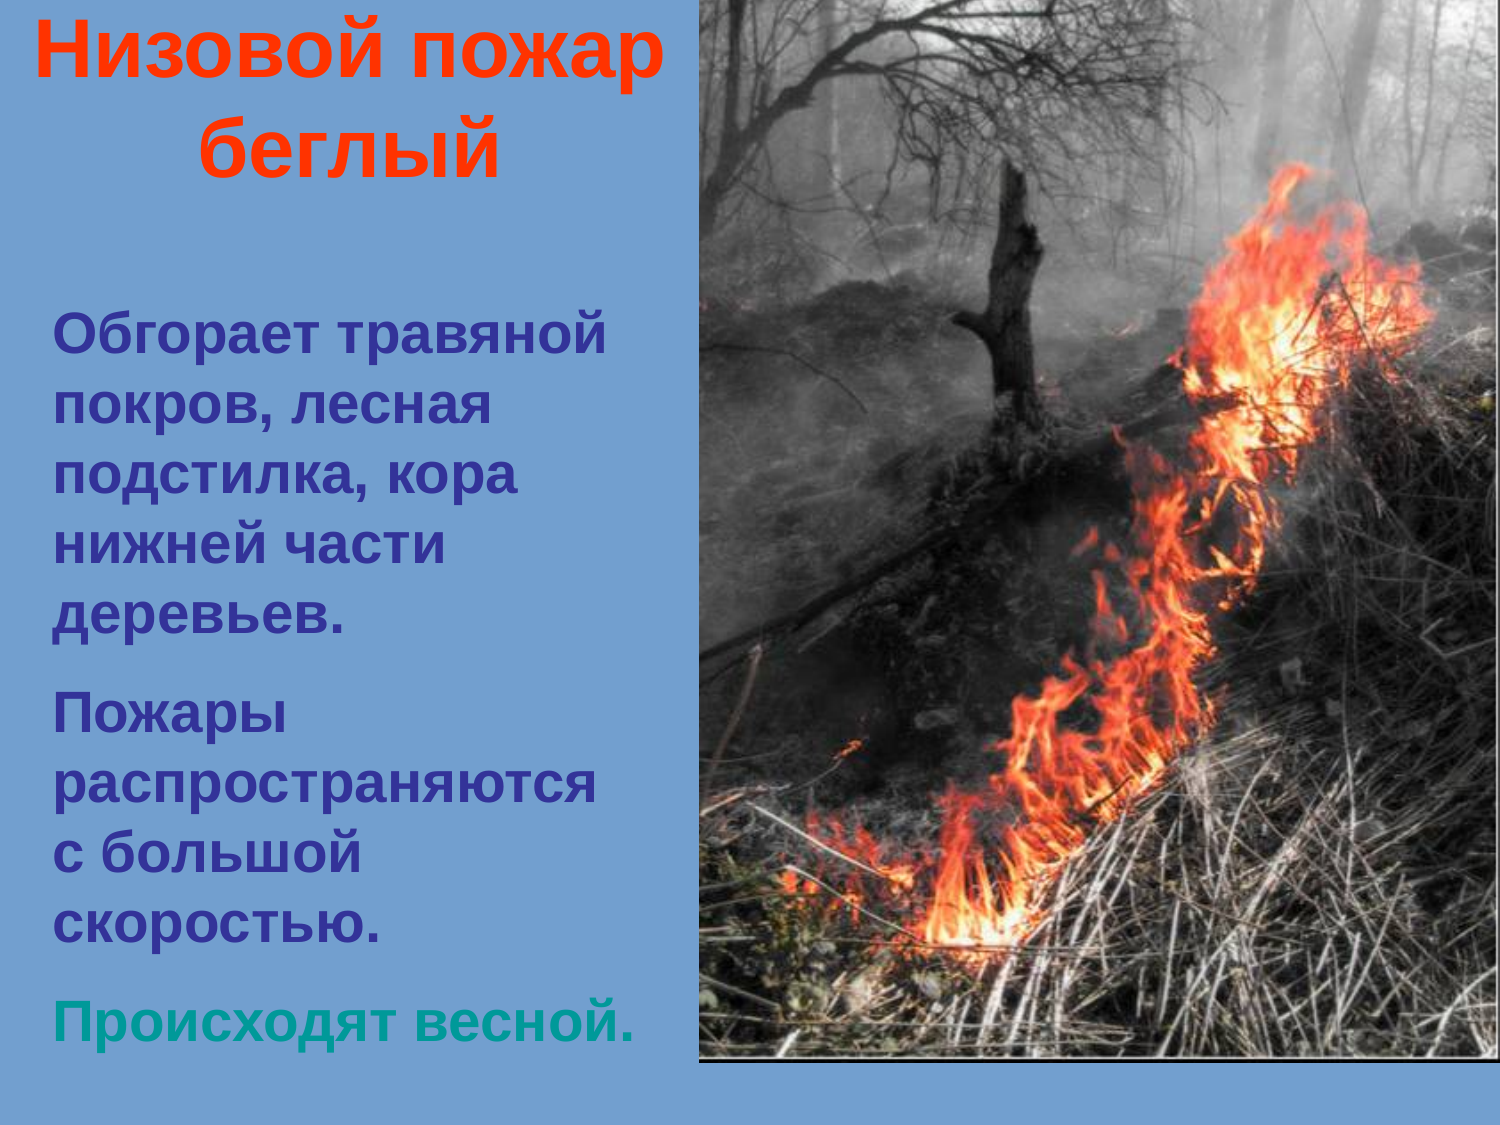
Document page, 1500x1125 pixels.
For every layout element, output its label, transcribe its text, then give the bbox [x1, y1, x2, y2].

text_box Обгорает травяной покров, лесная подстилка, кора нижней части деревьев. Пожары распространяются с большой скоростью. Происходят весной. [37, 287, 663, 1125]
title Низовой пожар беглый [0, 0, 697, 188]
picture [699, 0, 1500, 1063]
